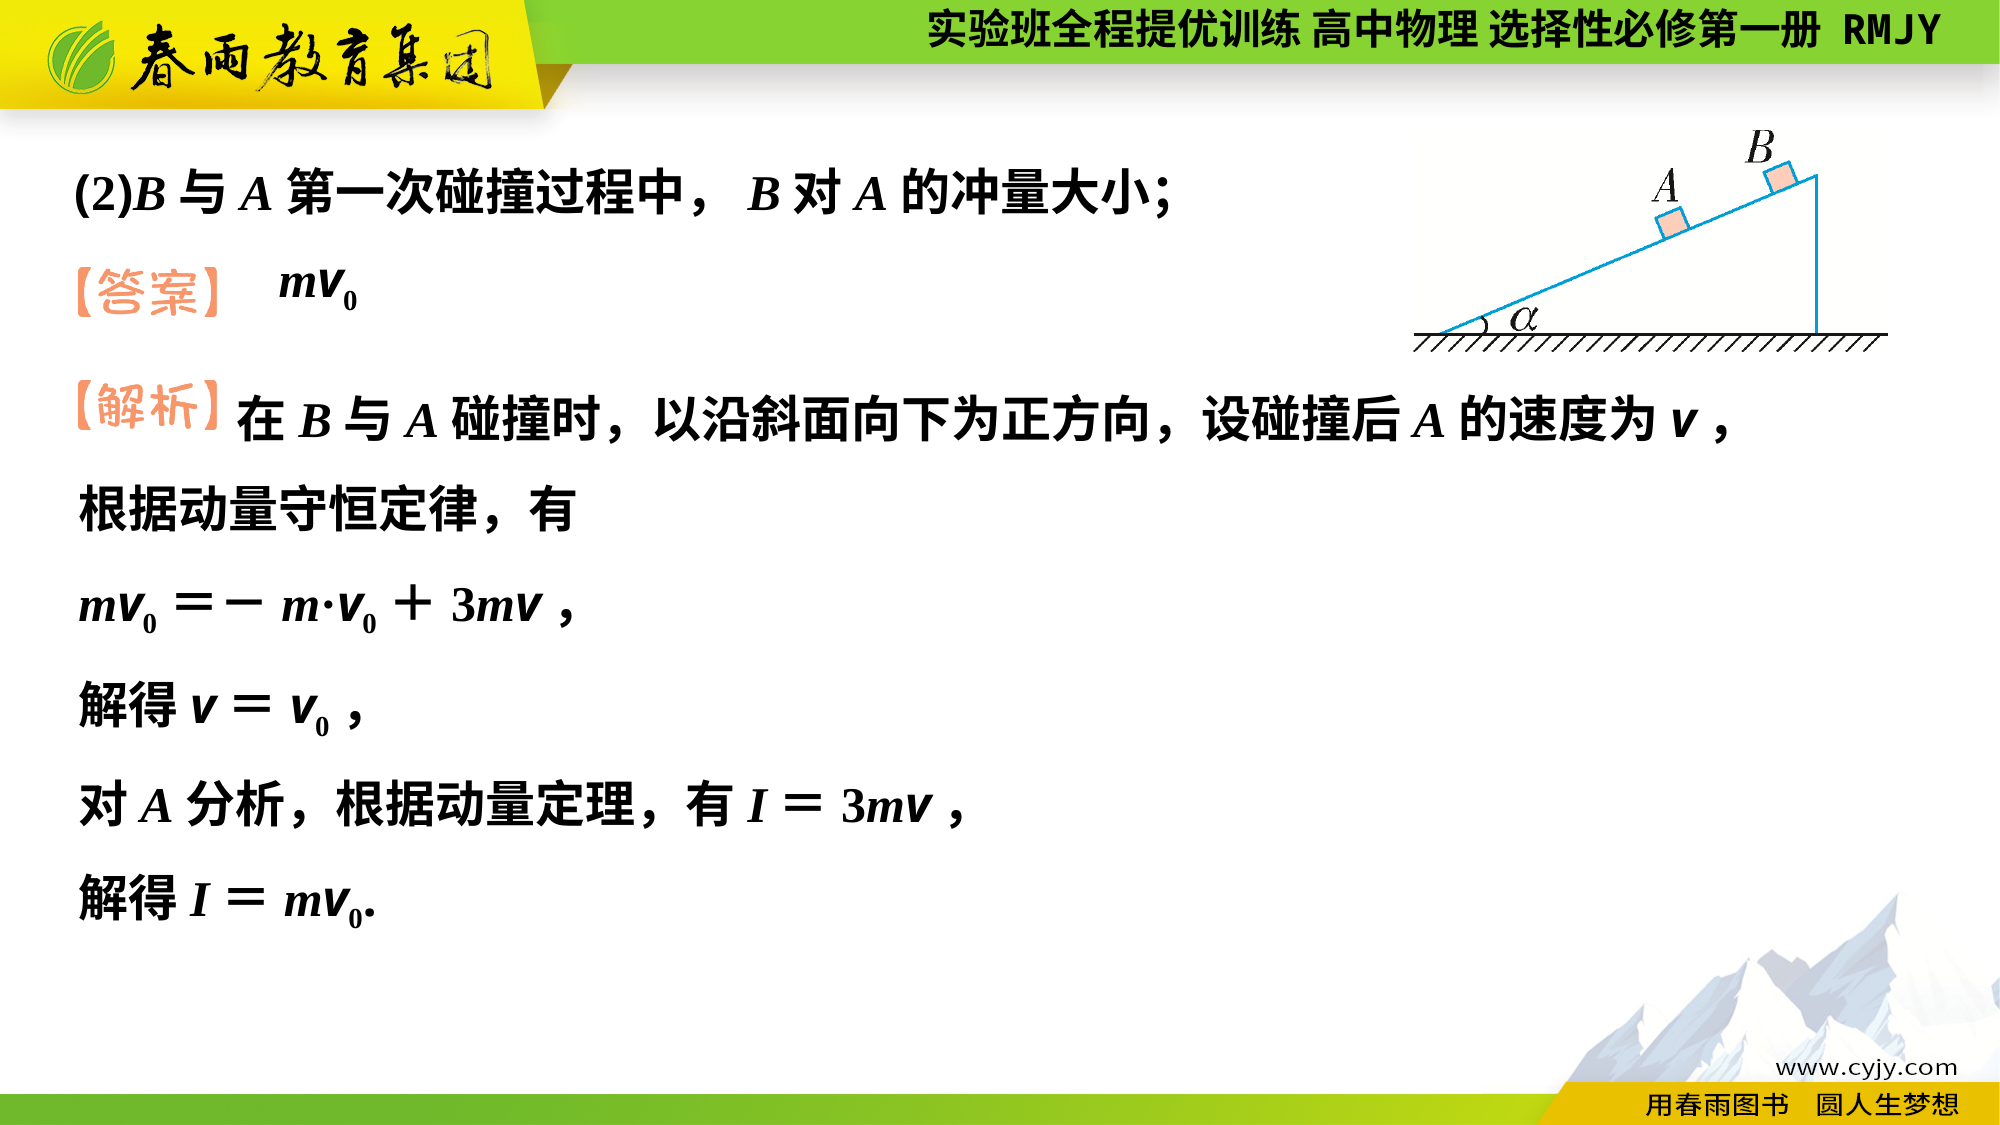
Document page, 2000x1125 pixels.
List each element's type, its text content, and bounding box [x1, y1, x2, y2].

list (2)B与A第一次碰撞过程中，B对A的冲量大小； [59, 122, 1944, 217]
picture [0, 0, 2000, 1125]
